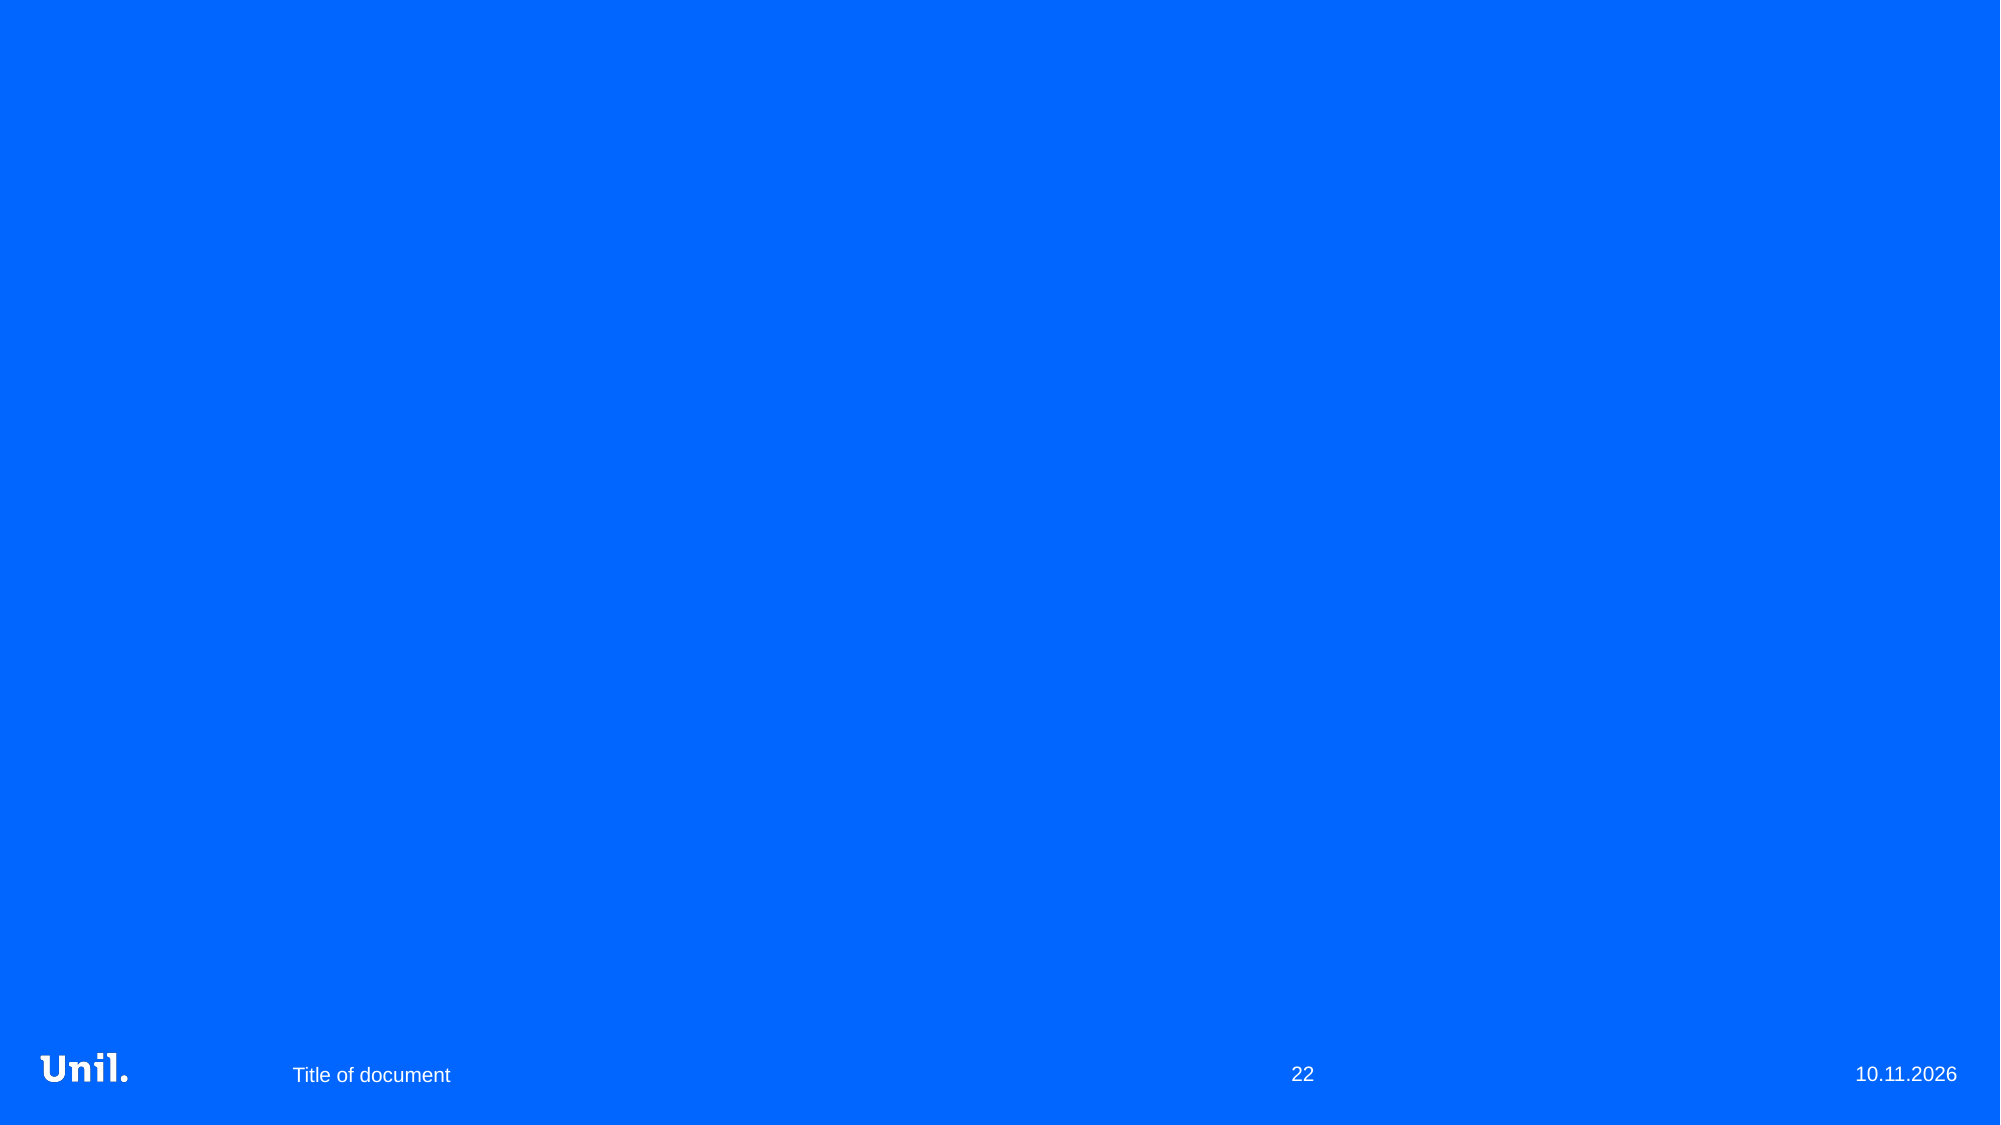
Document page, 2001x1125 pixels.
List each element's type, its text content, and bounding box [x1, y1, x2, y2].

slide_number 22 [1250, 1037, 1355, 1086]
picture [27, 1042, 141, 1095]
footer Title of document [292, 1011, 1048, 1087]
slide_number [1789, 1026, 1958, 1086]
